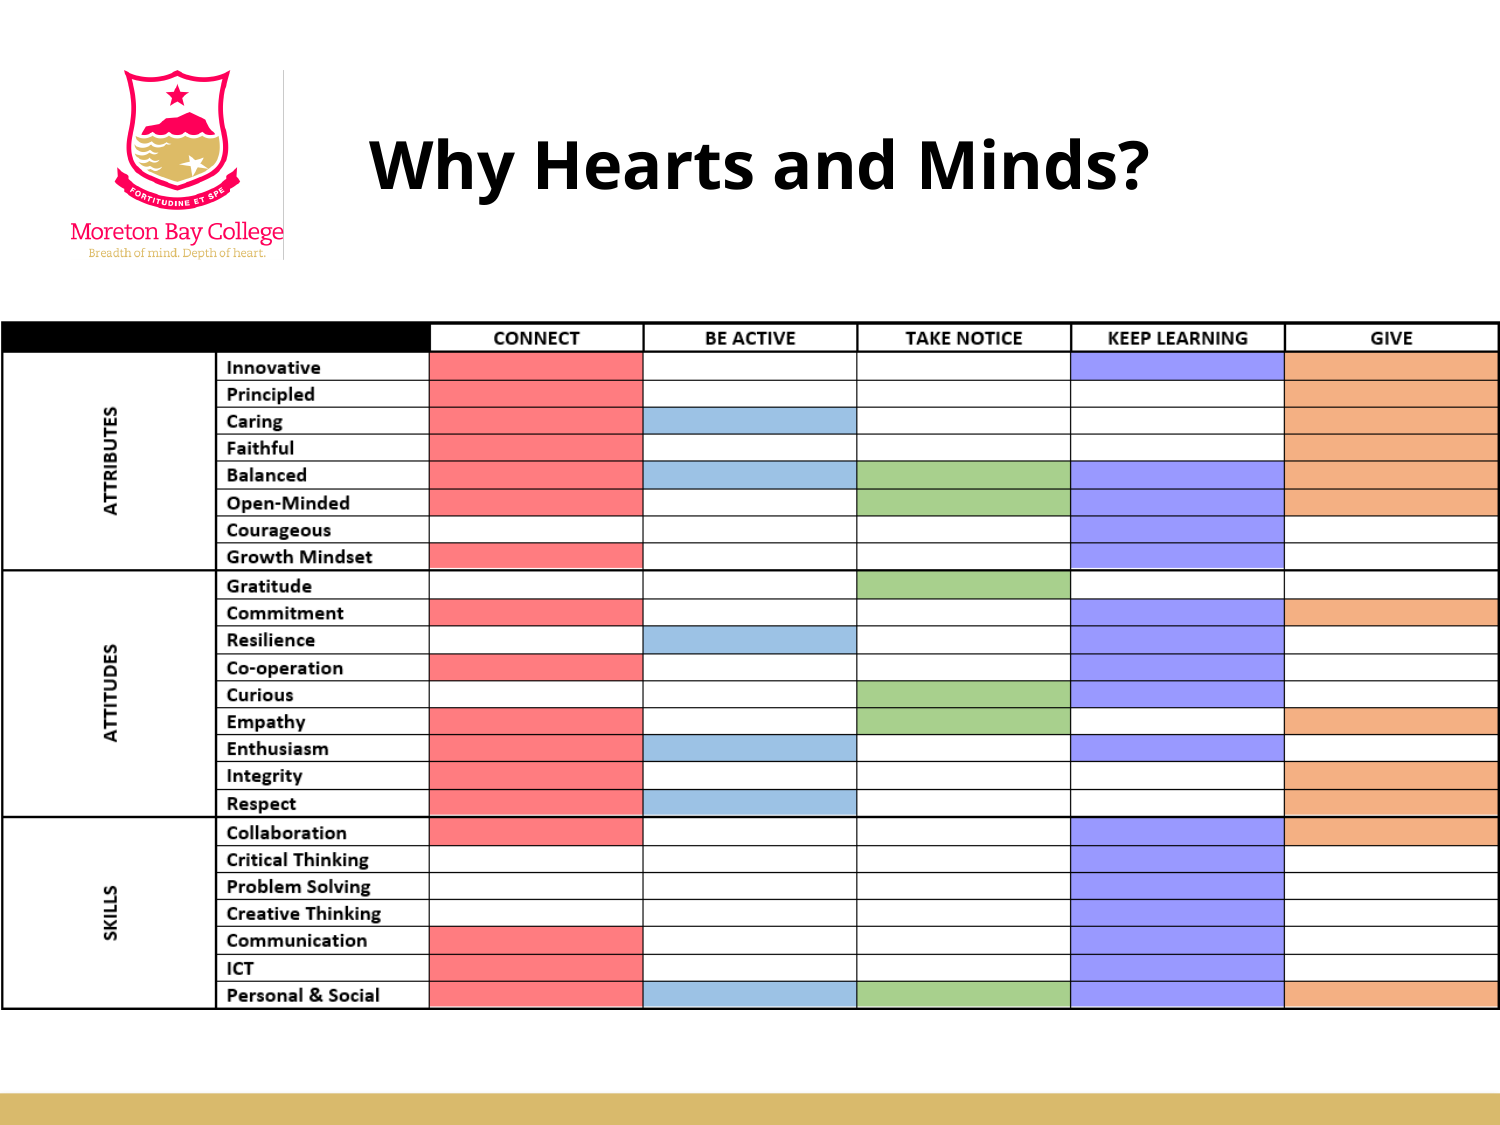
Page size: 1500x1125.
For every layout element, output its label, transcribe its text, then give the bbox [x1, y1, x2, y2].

picture [0, 0, 1500, 1093]
title Why Hearts and Minds? [354, 23, 1472, 211]
